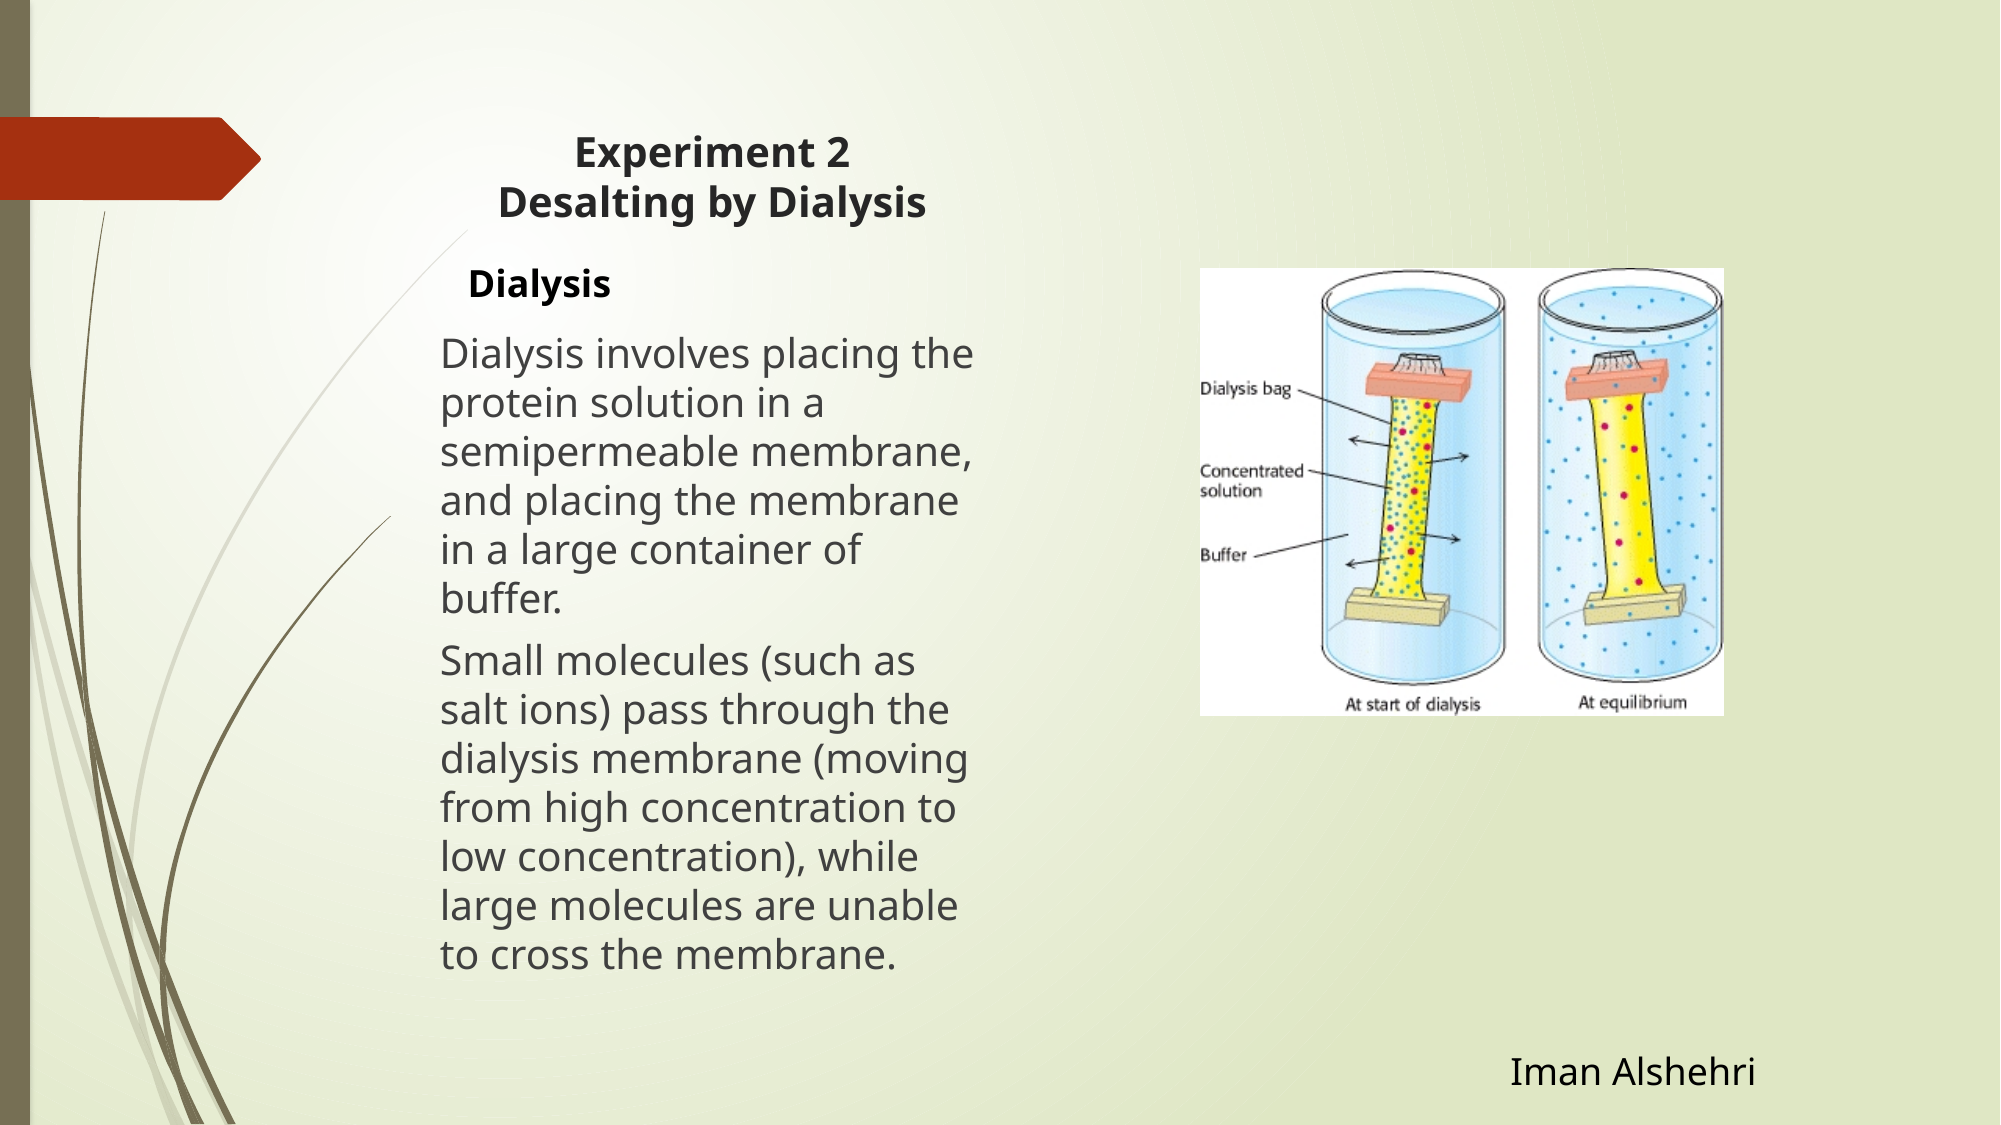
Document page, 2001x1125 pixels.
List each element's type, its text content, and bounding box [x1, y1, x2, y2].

list Dialysis involves placing the protein solution in a semipermeable membrane, and placing the membrane in a large container of buffer. Small molecules (such as salt ions) pass through the dialysis membrane (moving from high concentration to low concentration), while large molecules are unable to cross the membrane. [424, 287, 1000, 987]
text_box Iman Alshehri [1495, 1040, 1772, 1101]
title Experiment 2 Desalting by Dialysis [424, 73, 1000, 234]
picture [1200, 268, 1725, 716]
text_box Dialysis [453, 252, 2000, 312]
